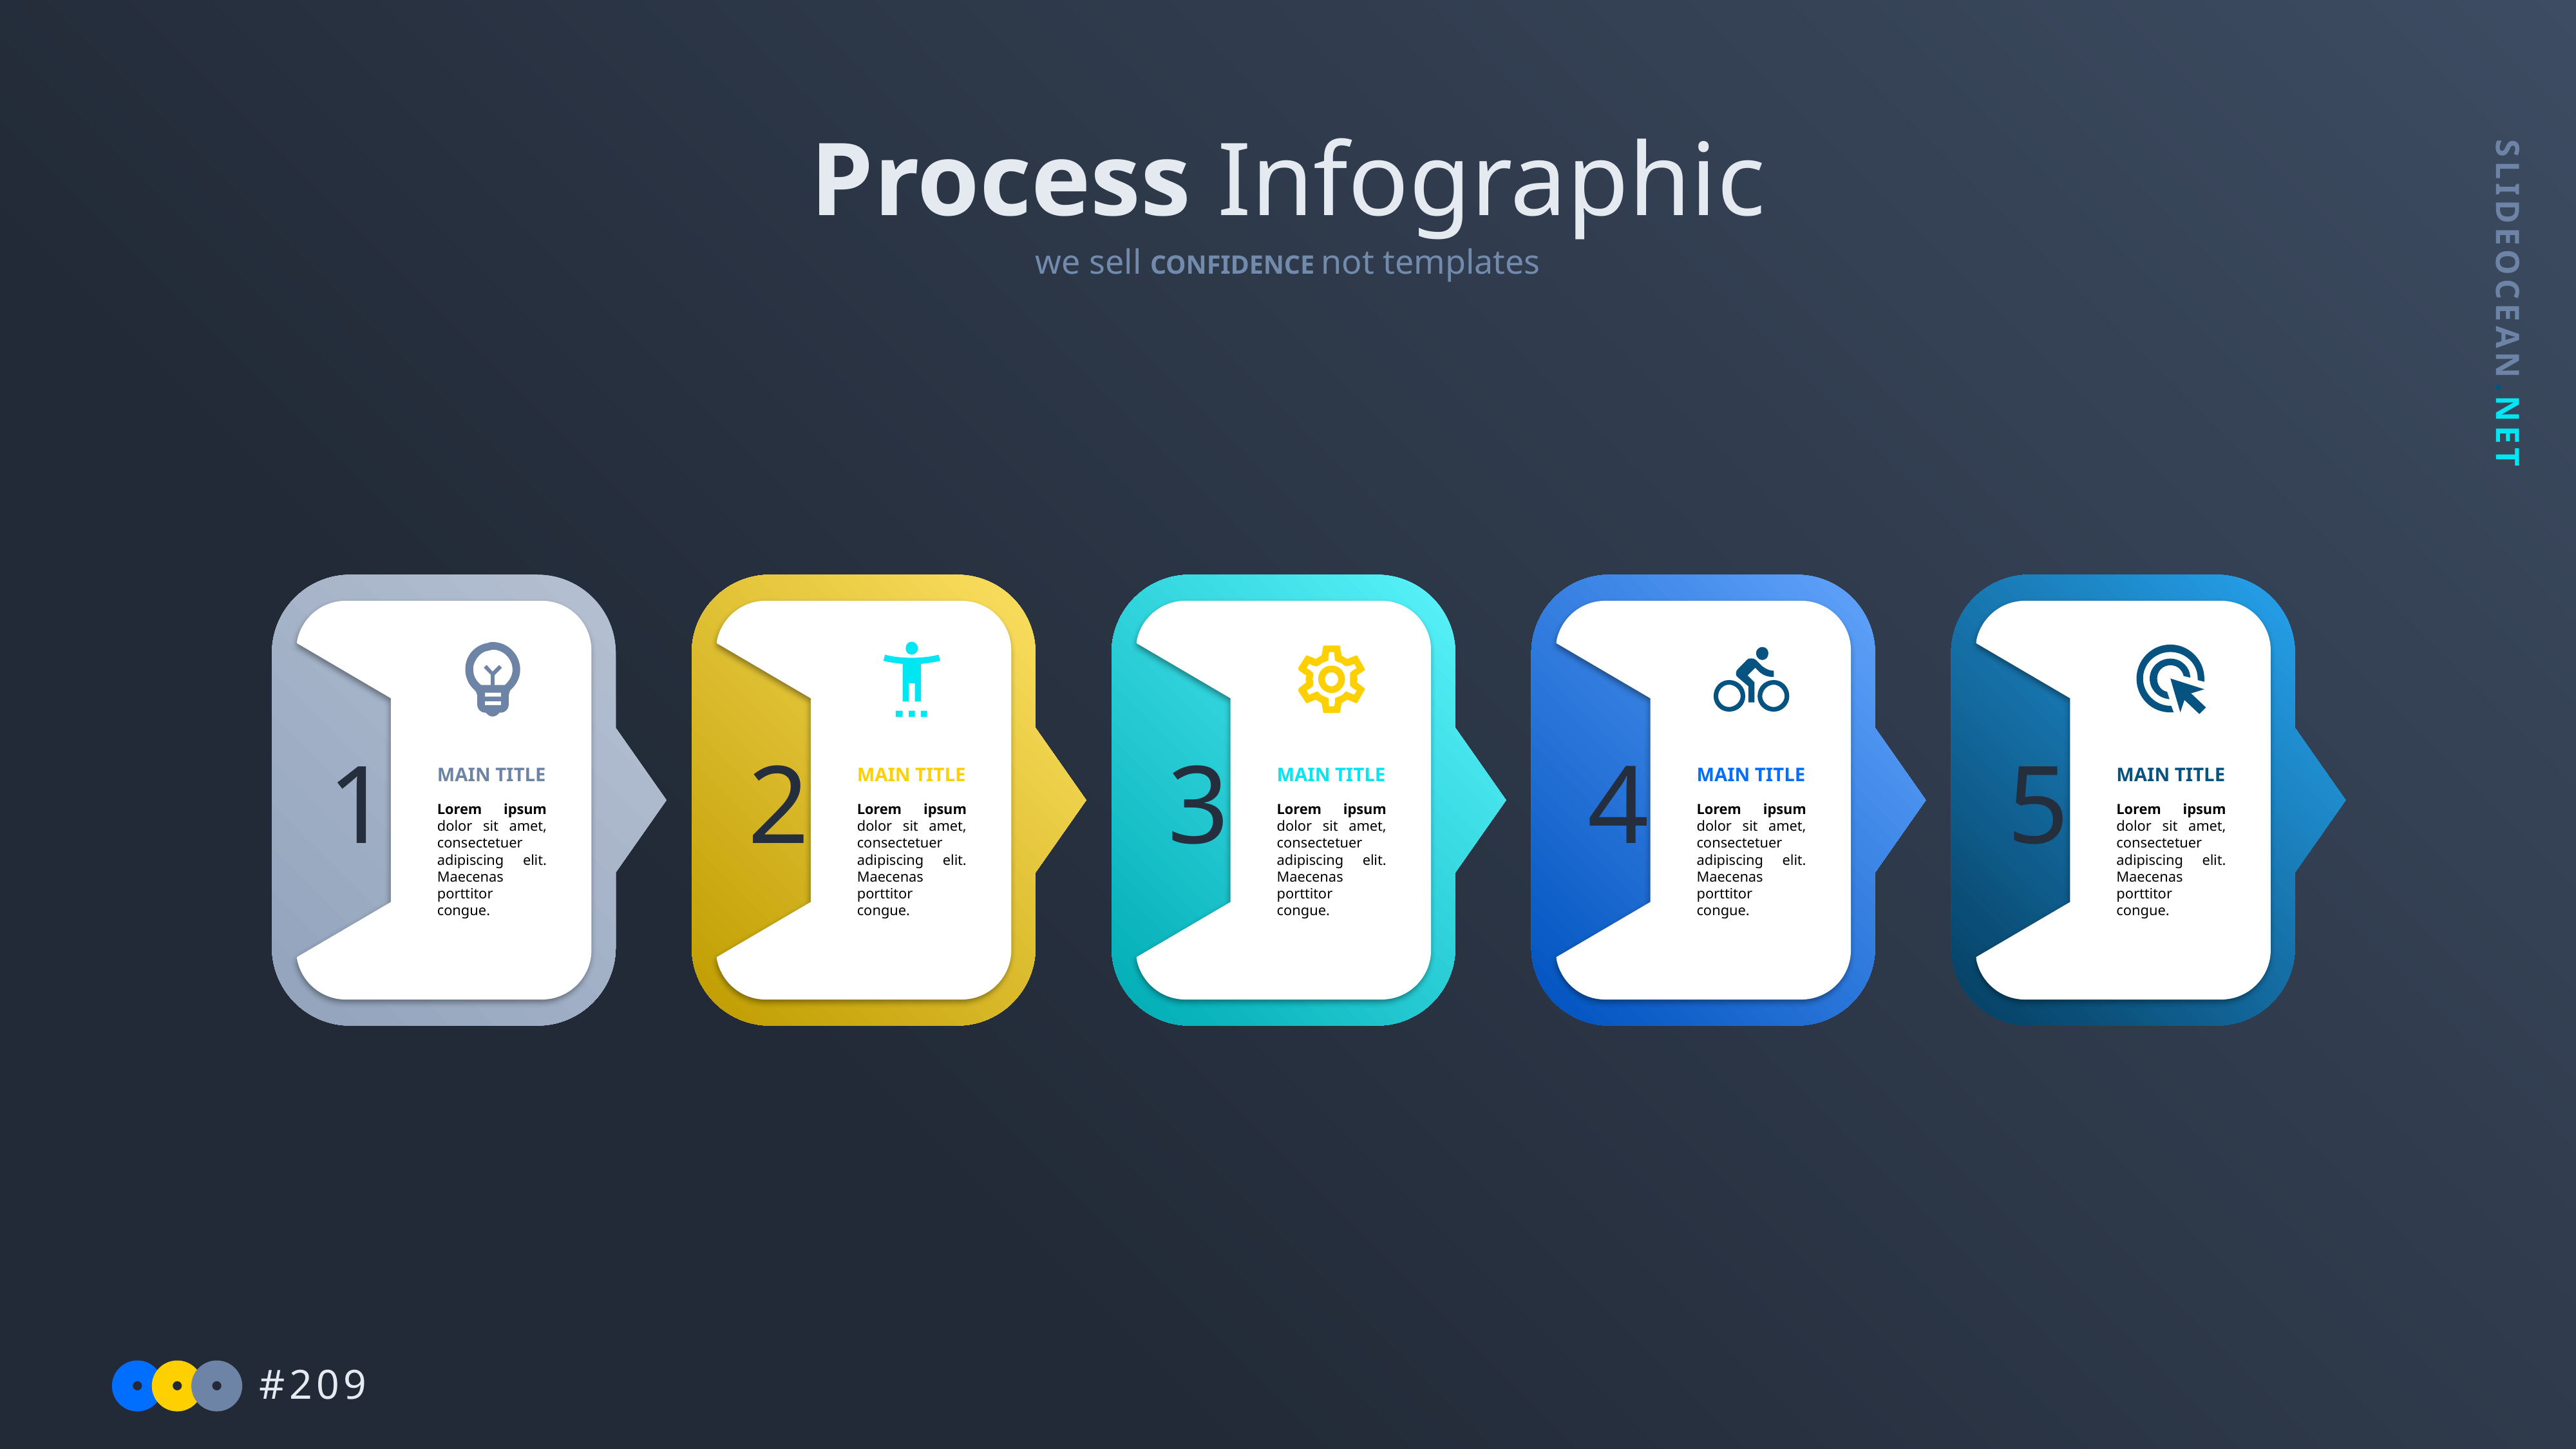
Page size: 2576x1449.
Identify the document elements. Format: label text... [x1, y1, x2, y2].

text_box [847, 757, 977, 908]
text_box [2107, 757, 2236, 908]
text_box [691, 574, 1087, 1026]
text_box we sell CONFIDENCE not templates [1026, 241, 1550, 285]
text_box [1267, 757, 1397, 908]
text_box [1687, 757, 1817, 908]
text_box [463, 641, 521, 717]
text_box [1951, 574, 2346, 1026]
text_box Process Infographic [800, 110, 1775, 241]
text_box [1531, 574, 1926, 1026]
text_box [271, 574, 667, 1026]
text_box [1111, 574, 1507, 1026]
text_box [427, 757, 557, 908]
text_box #209 [259, 1359, 402, 1408]
